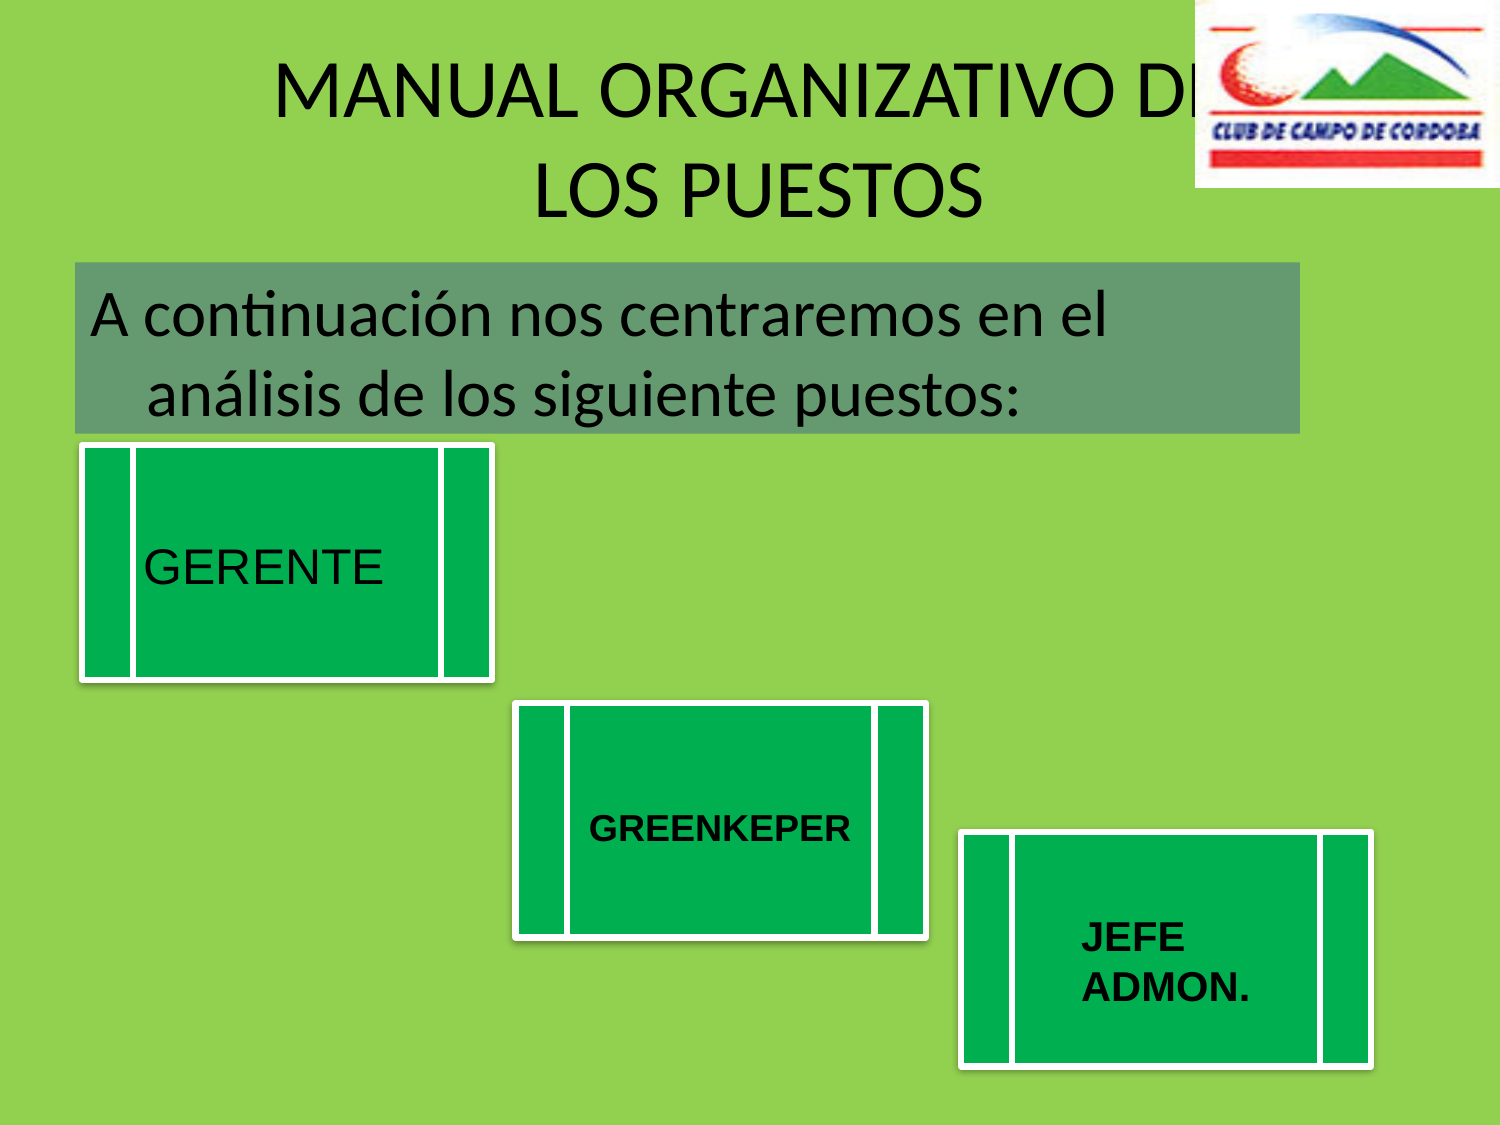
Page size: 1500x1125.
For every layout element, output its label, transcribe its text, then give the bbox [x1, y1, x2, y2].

picture [1195, 0, 1500, 188]
text_box JEFE ADMON. [1066, 902, 1336, 1018]
text_box [958, 829, 1374, 1070]
text_box [512, 700, 929, 941]
text_box GERENTE [128, 527, 434, 603]
text_box GREENKEPER [574, 796, 891, 857]
title manual organizativo de los puestos [74, 44, 1426, 233]
text_box [79, 442, 495, 683]
list A continuación nos centraremos en el análisis de los siguiente puestos: [74, 262, 1301, 434]
